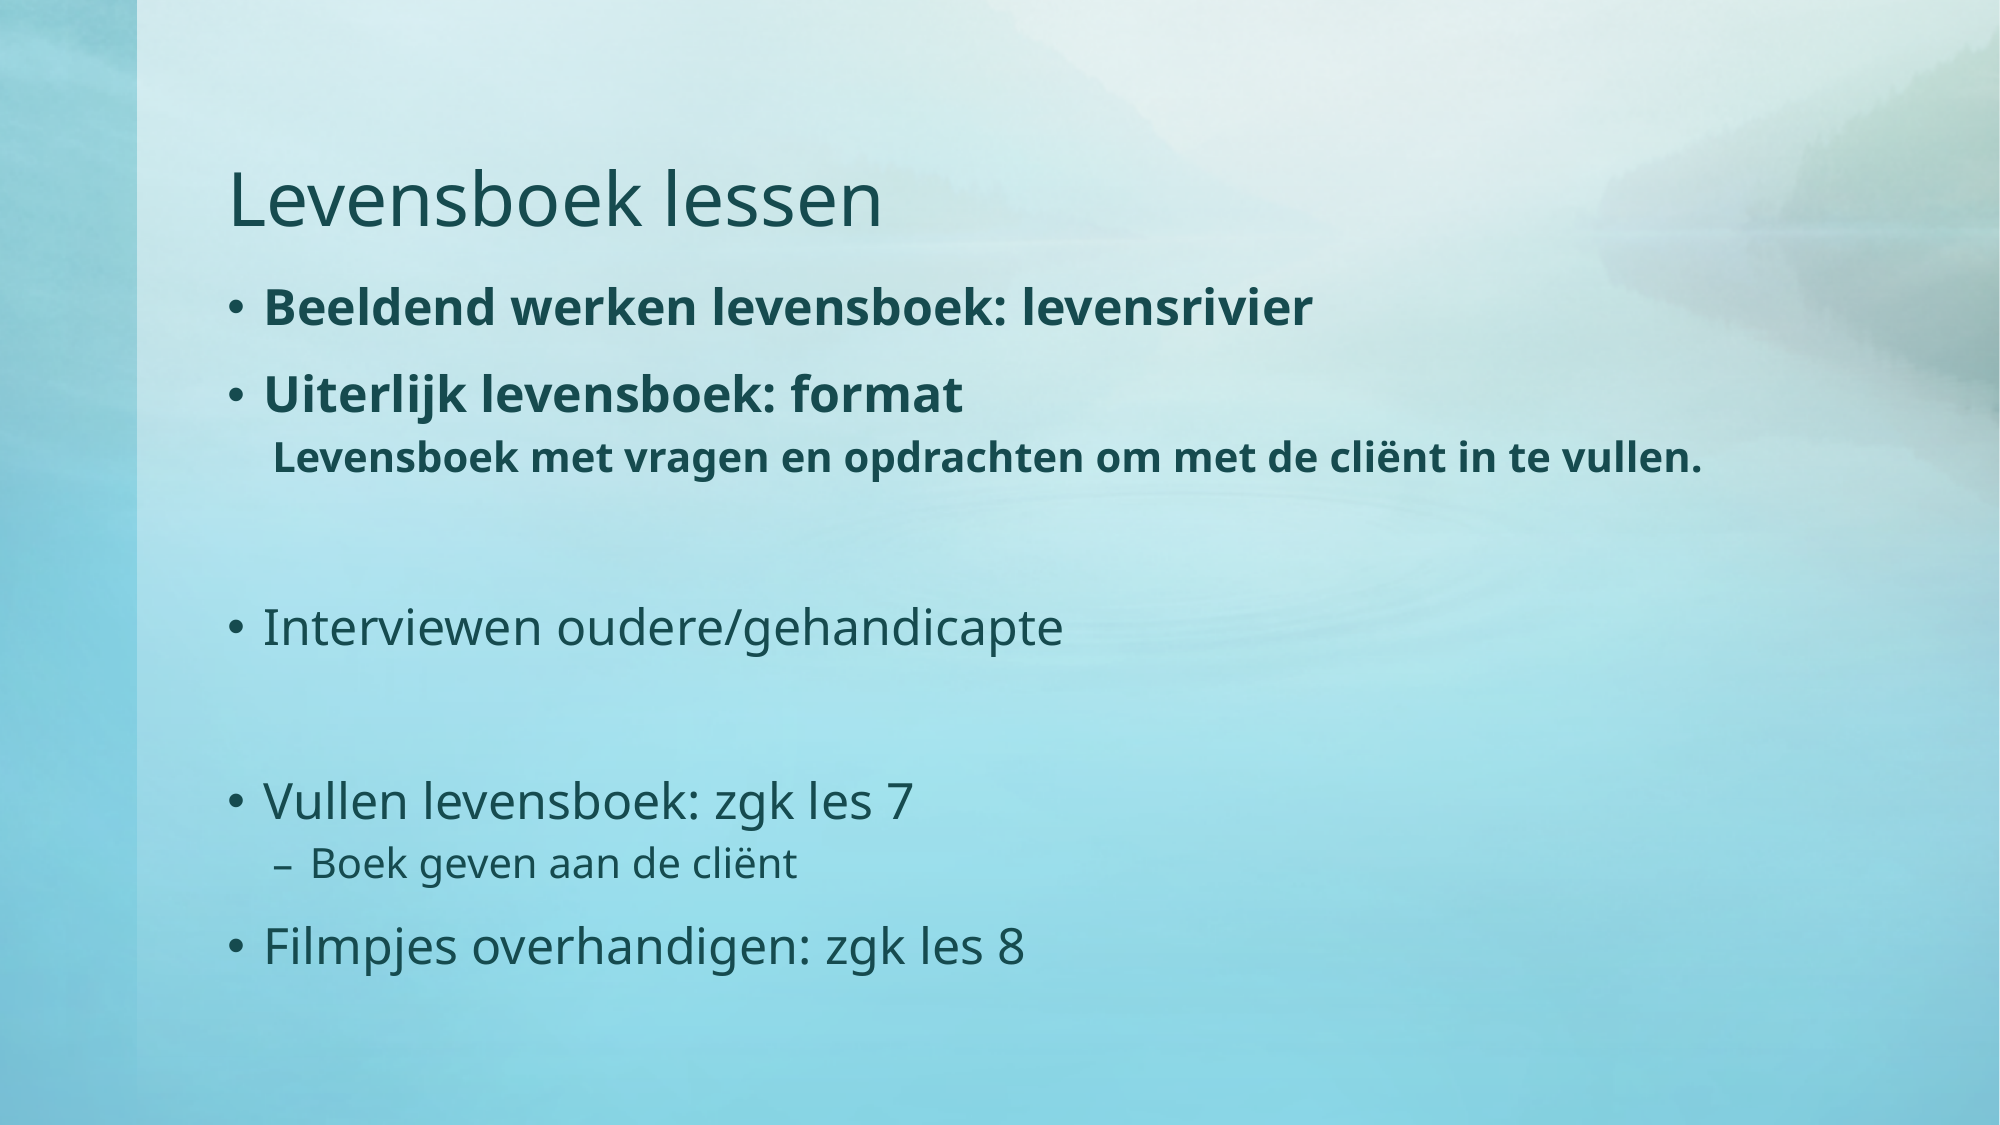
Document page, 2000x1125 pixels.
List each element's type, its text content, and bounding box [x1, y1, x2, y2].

picture [0, 0, 2000, 1125]
list Beeldend werken levensboek: levensrivier Uiterlijk levensboek: format Levensboek met vragen en opdrachten om met de cliënt in te vullen. Interviewen oudere/gehandicapte Vullen levensboek: zgk les 7 Boek geven aan de cliënt Filmpjes overhandigen: zgk les 8 [212, 275, 1788, 1013]
title Levensboek lessen [212, 62, 1788, 250]
